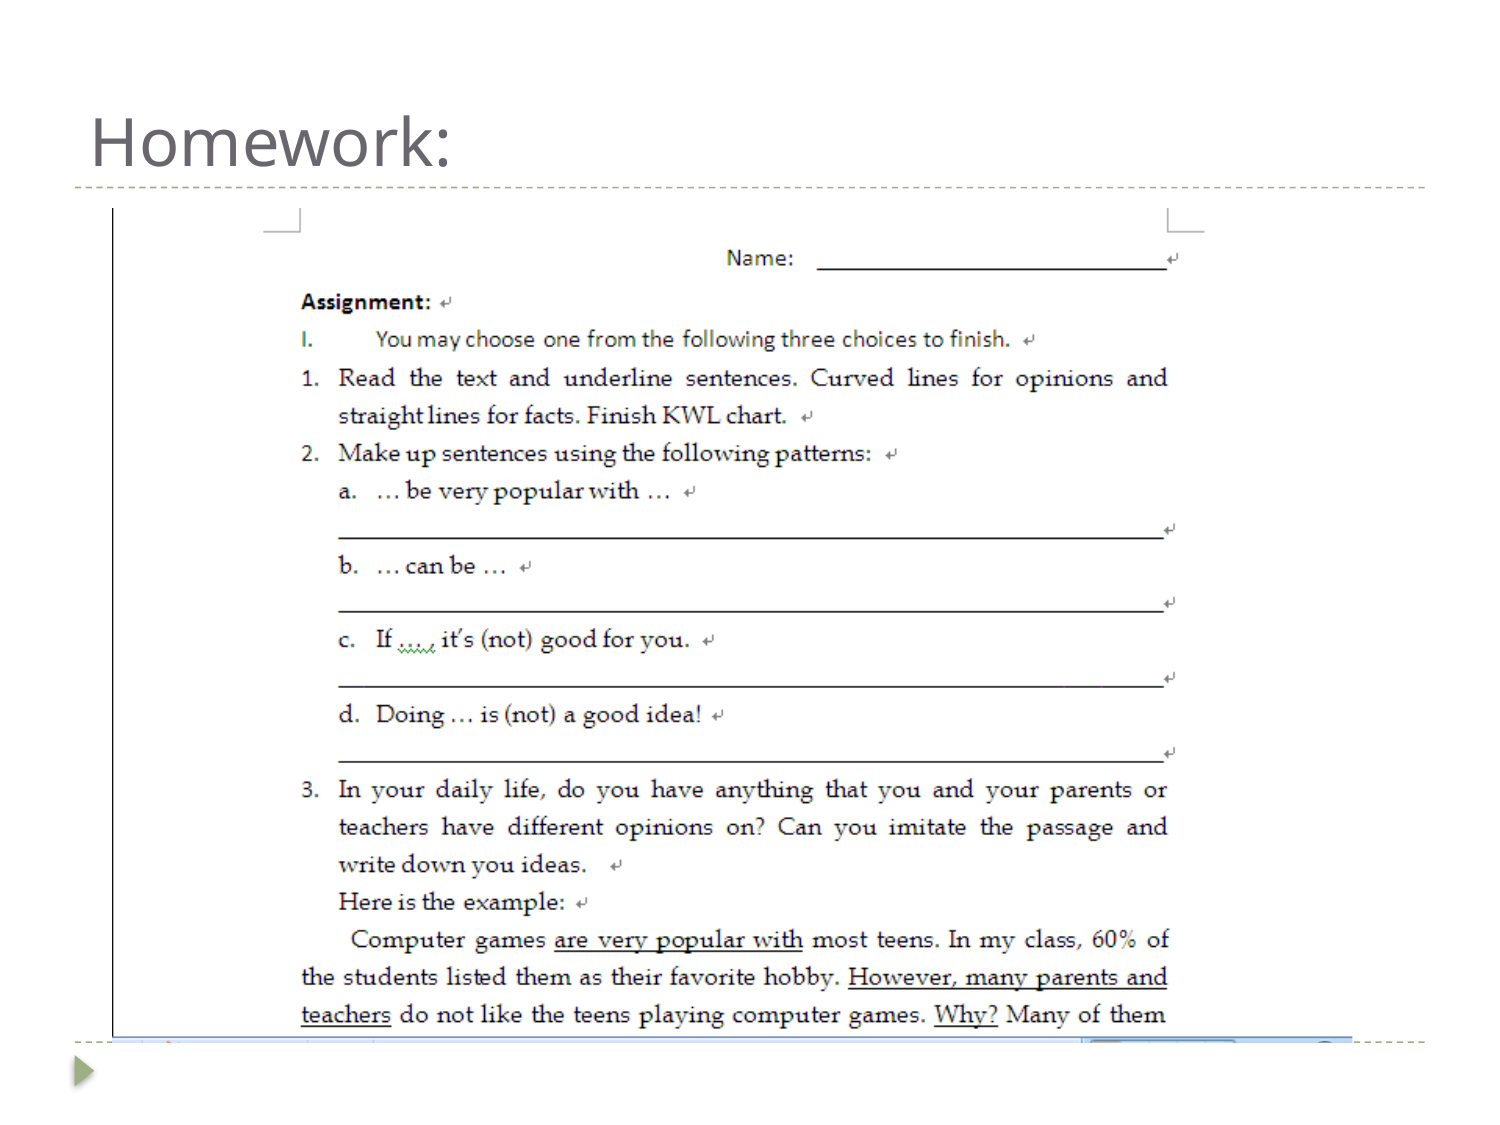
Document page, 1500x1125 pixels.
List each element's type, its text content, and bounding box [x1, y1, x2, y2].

title Homework: [75, 24, 1425, 188]
picture [111, 207, 1353, 1043]
